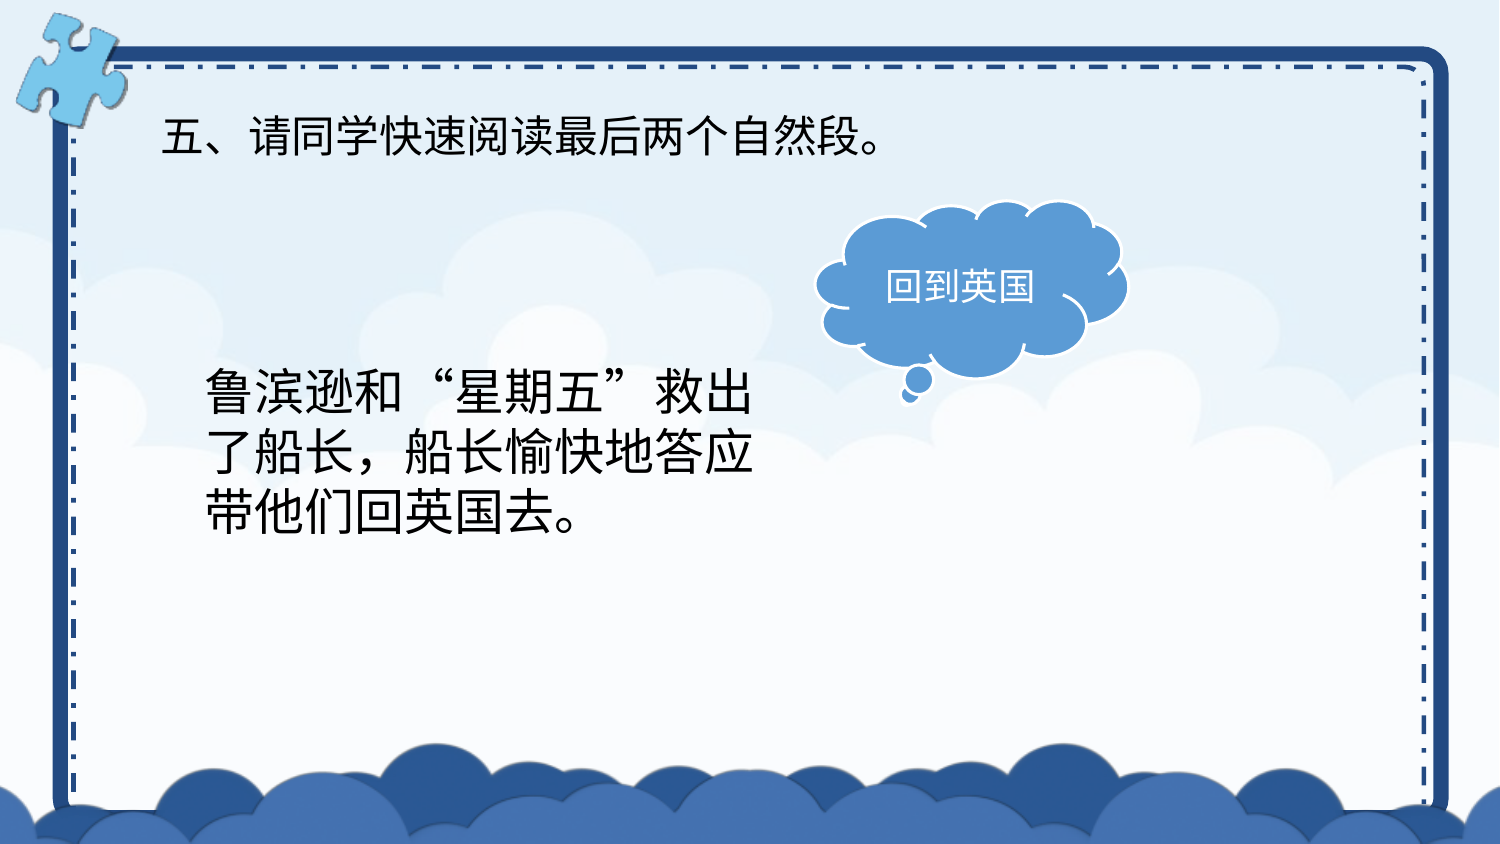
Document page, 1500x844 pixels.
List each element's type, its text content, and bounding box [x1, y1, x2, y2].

text_box 鲁滨逊和“星期五”救出了船长，船长愉快地答应带他们回英国去。 [193, 354, 776, 546]
picture [0, 728, 1500, 844]
text_box 回到英国 [813, 199, 1131, 408]
text_box 五、请同学快速阅读最后两个自然段。 [149, 102, 916, 167]
picture [15, 12, 128, 129]
